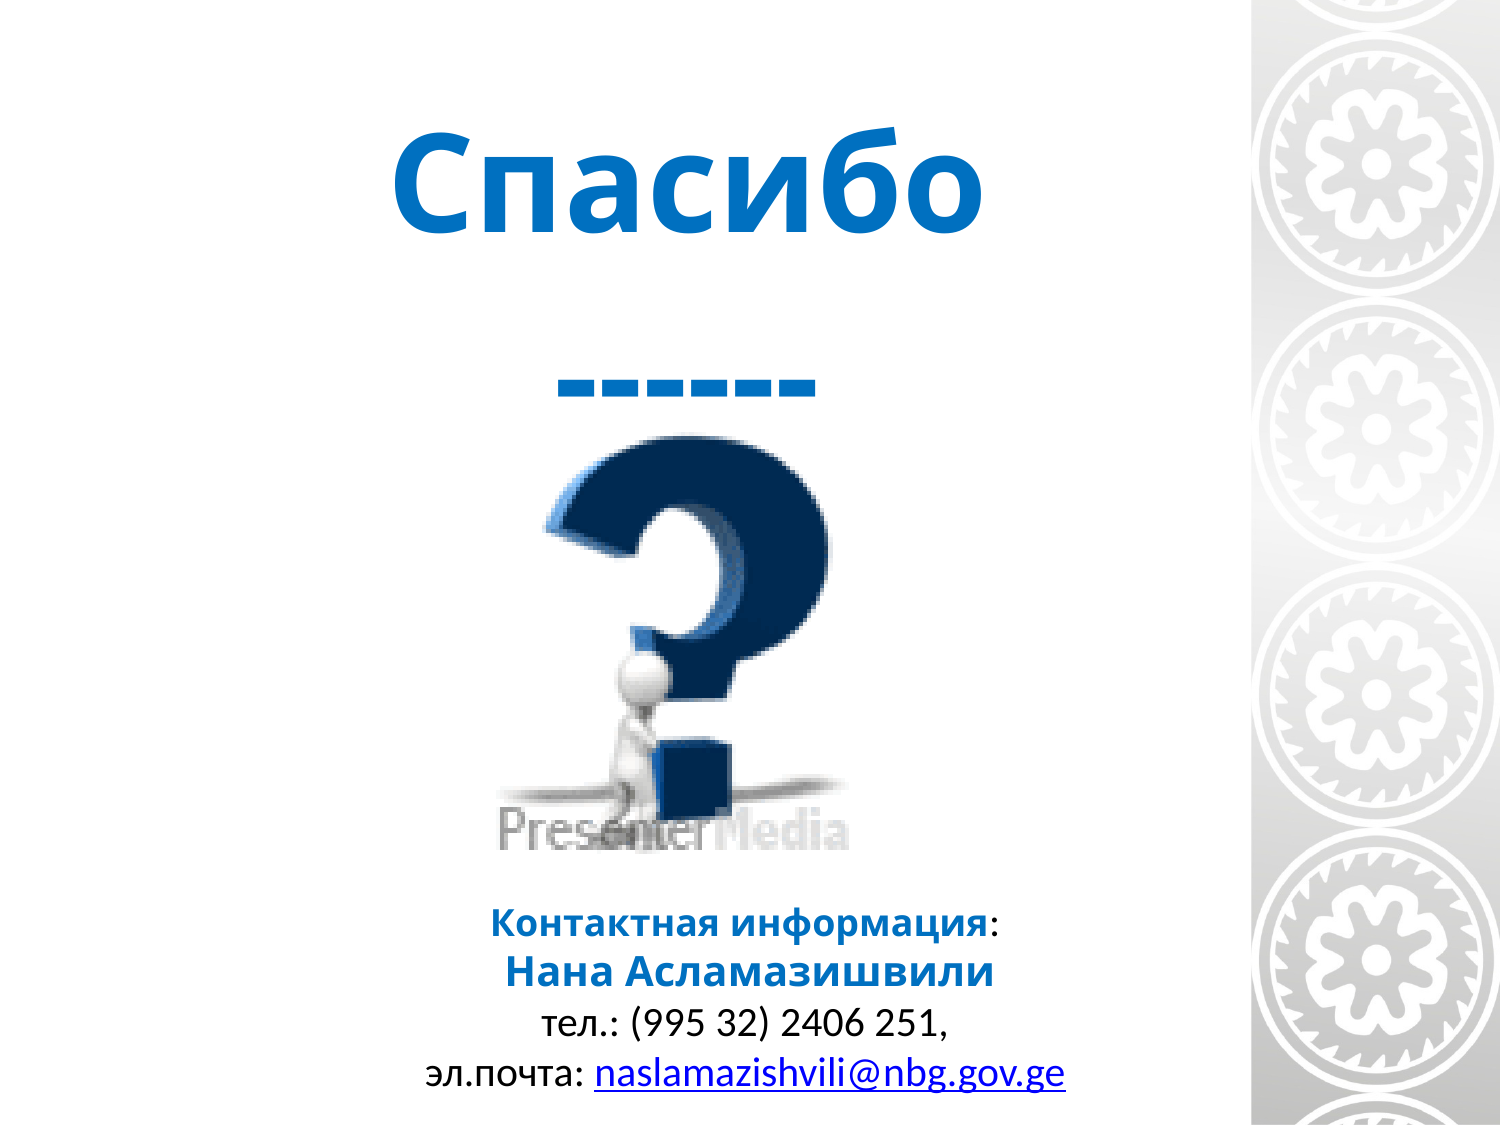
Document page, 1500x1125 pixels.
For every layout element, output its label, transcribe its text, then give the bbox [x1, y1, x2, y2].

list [449, 424, 913, 888]
text_box Контактная информация: Нана Асламазишвили тел.: (995 32) 2406 251, эл.почта: naslamazishvili@nbg.gov.ge [0, 887, 1500, 1125]
text_box Спасибо ------ [0, 87, 1375, 375]
picture [0, 0, 1500, 887]
